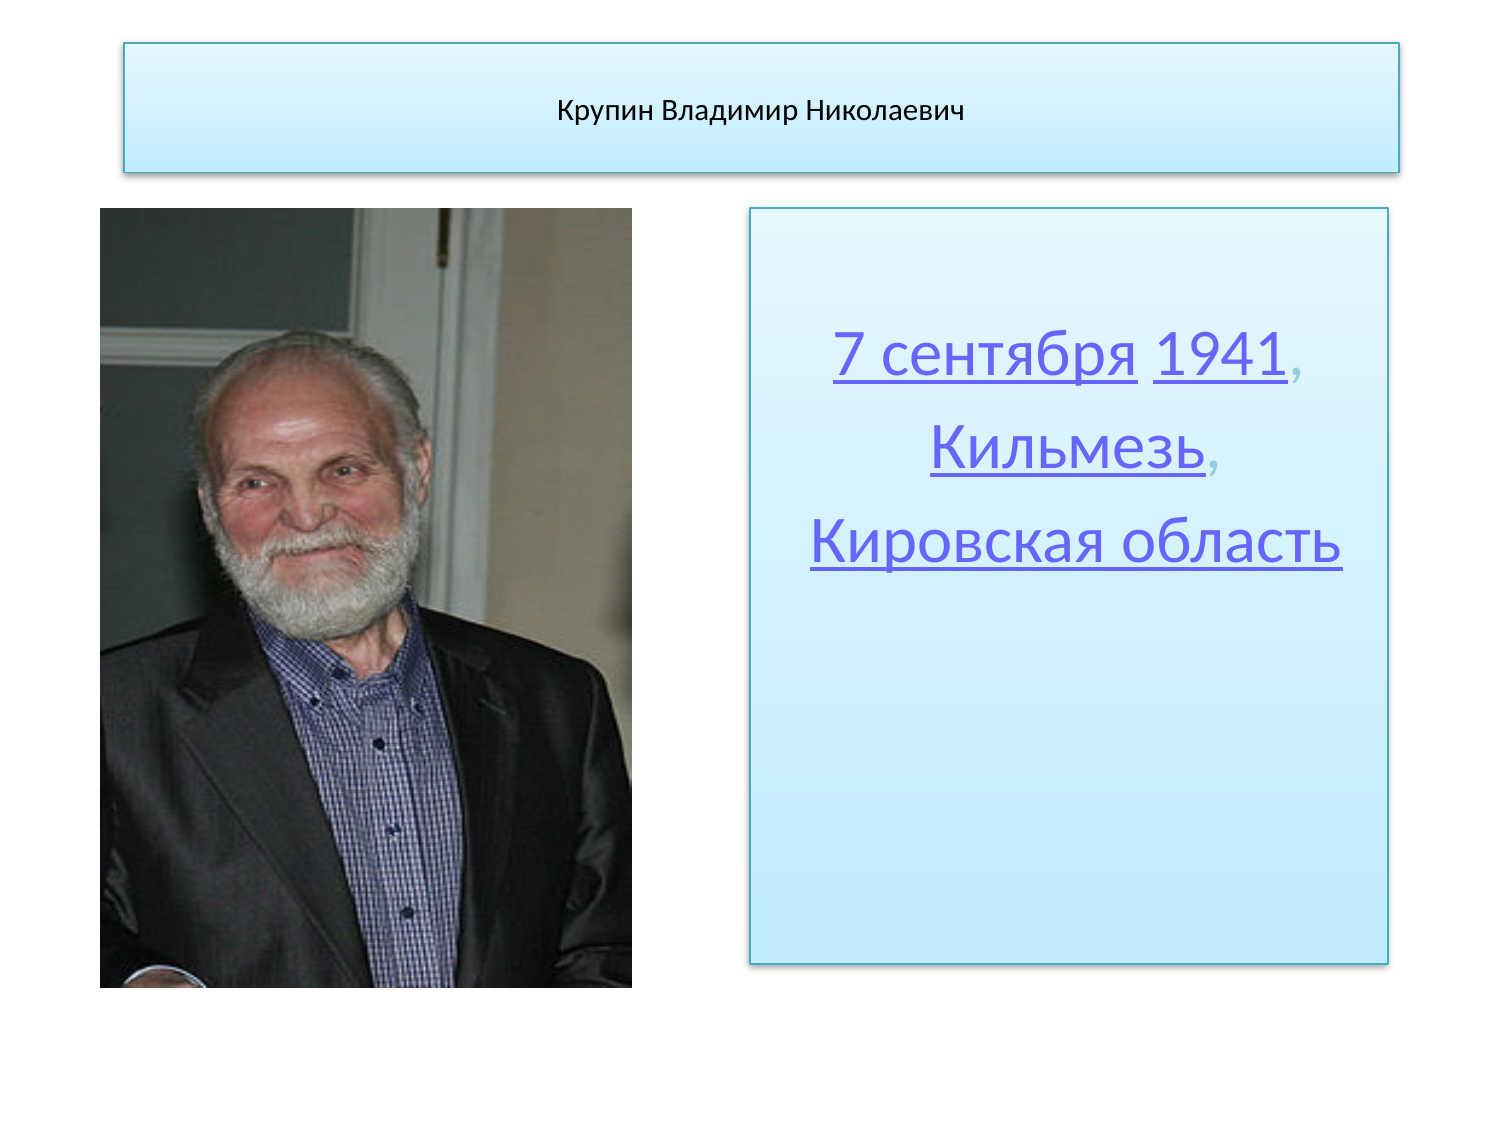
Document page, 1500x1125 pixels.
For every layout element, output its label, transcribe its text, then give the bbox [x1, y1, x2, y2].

subtitle 7 сентября 1941, Кильмезь, Кировская область [749, 207, 1389, 965]
picture [100, 207, 633, 988]
title Крупин Владимир Николаевич [123, 42, 1400, 173]
